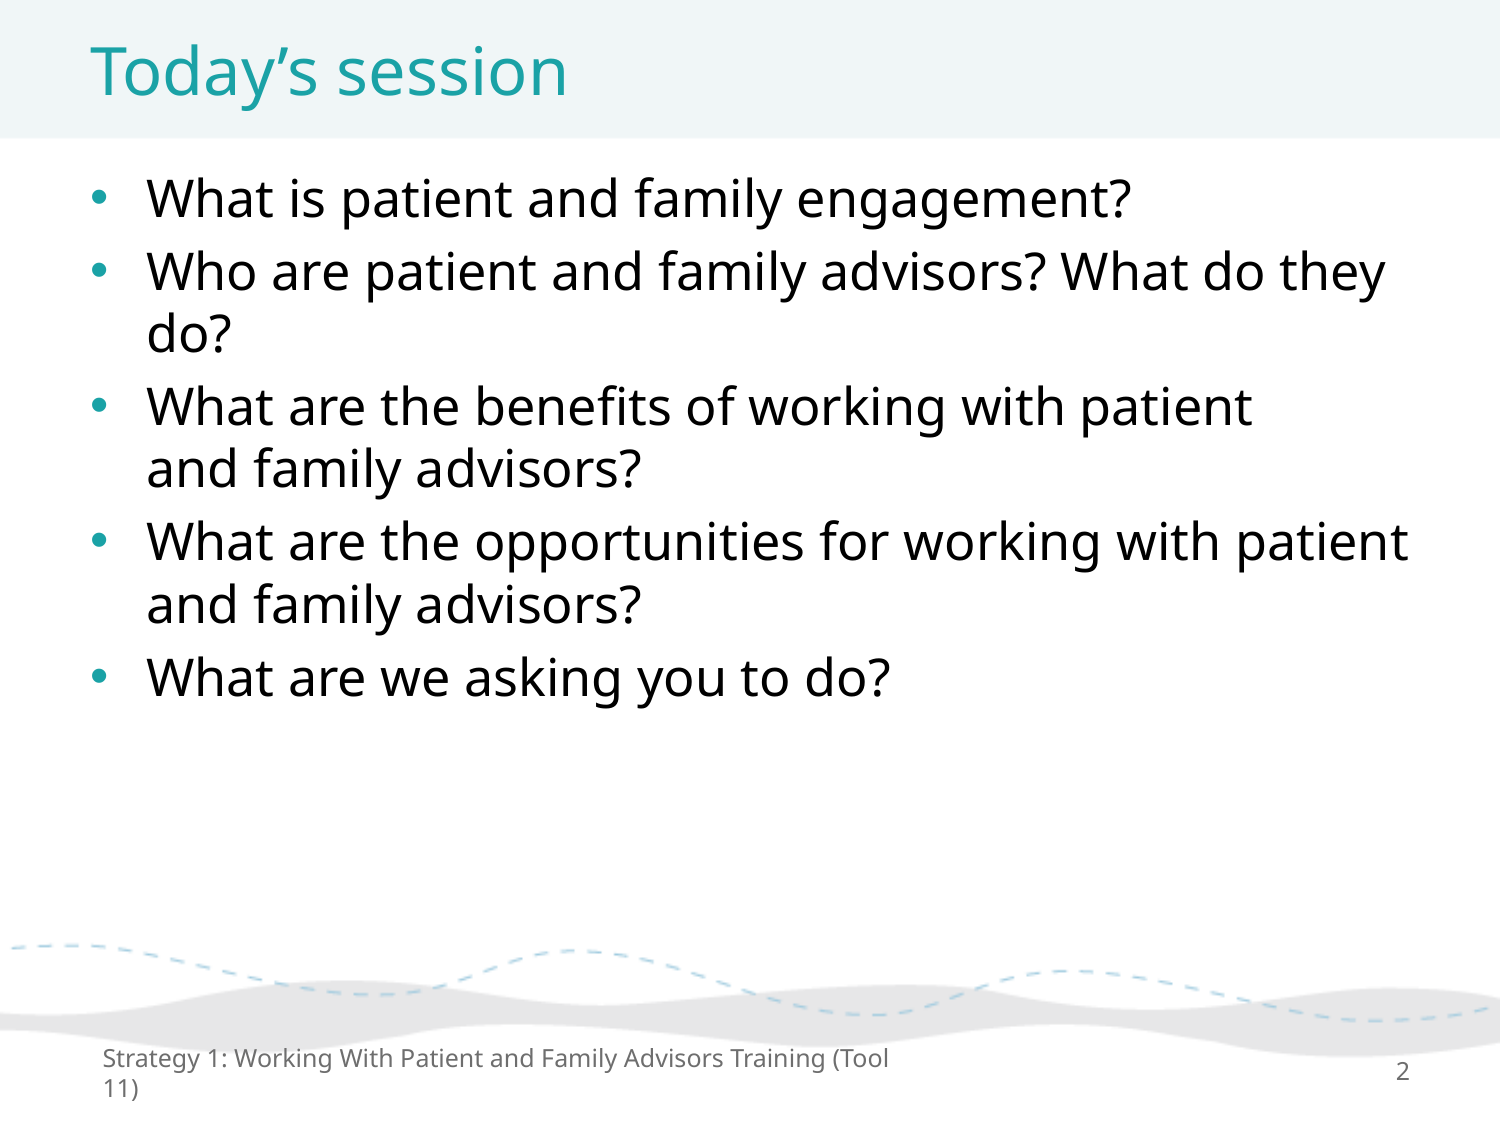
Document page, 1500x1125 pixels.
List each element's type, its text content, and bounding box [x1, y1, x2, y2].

list What is patient and family engagement? Who are patient and family advisors? What do they do? What are the benefits of working with patient and family advisors? What are the opportunities for working with patient and family advisors? What are we asking you to do? [75, 157, 1425, 900]
picture [0, 0, 1500, 1125]
title Today’s session [75, 0, 1425, 138]
footer Strategy 1: Working With Patient and Family Advisors Training (Tool 11) [87, 1042, 925, 1103]
slide_number 2 [1074, 1042, 1425, 1103]
